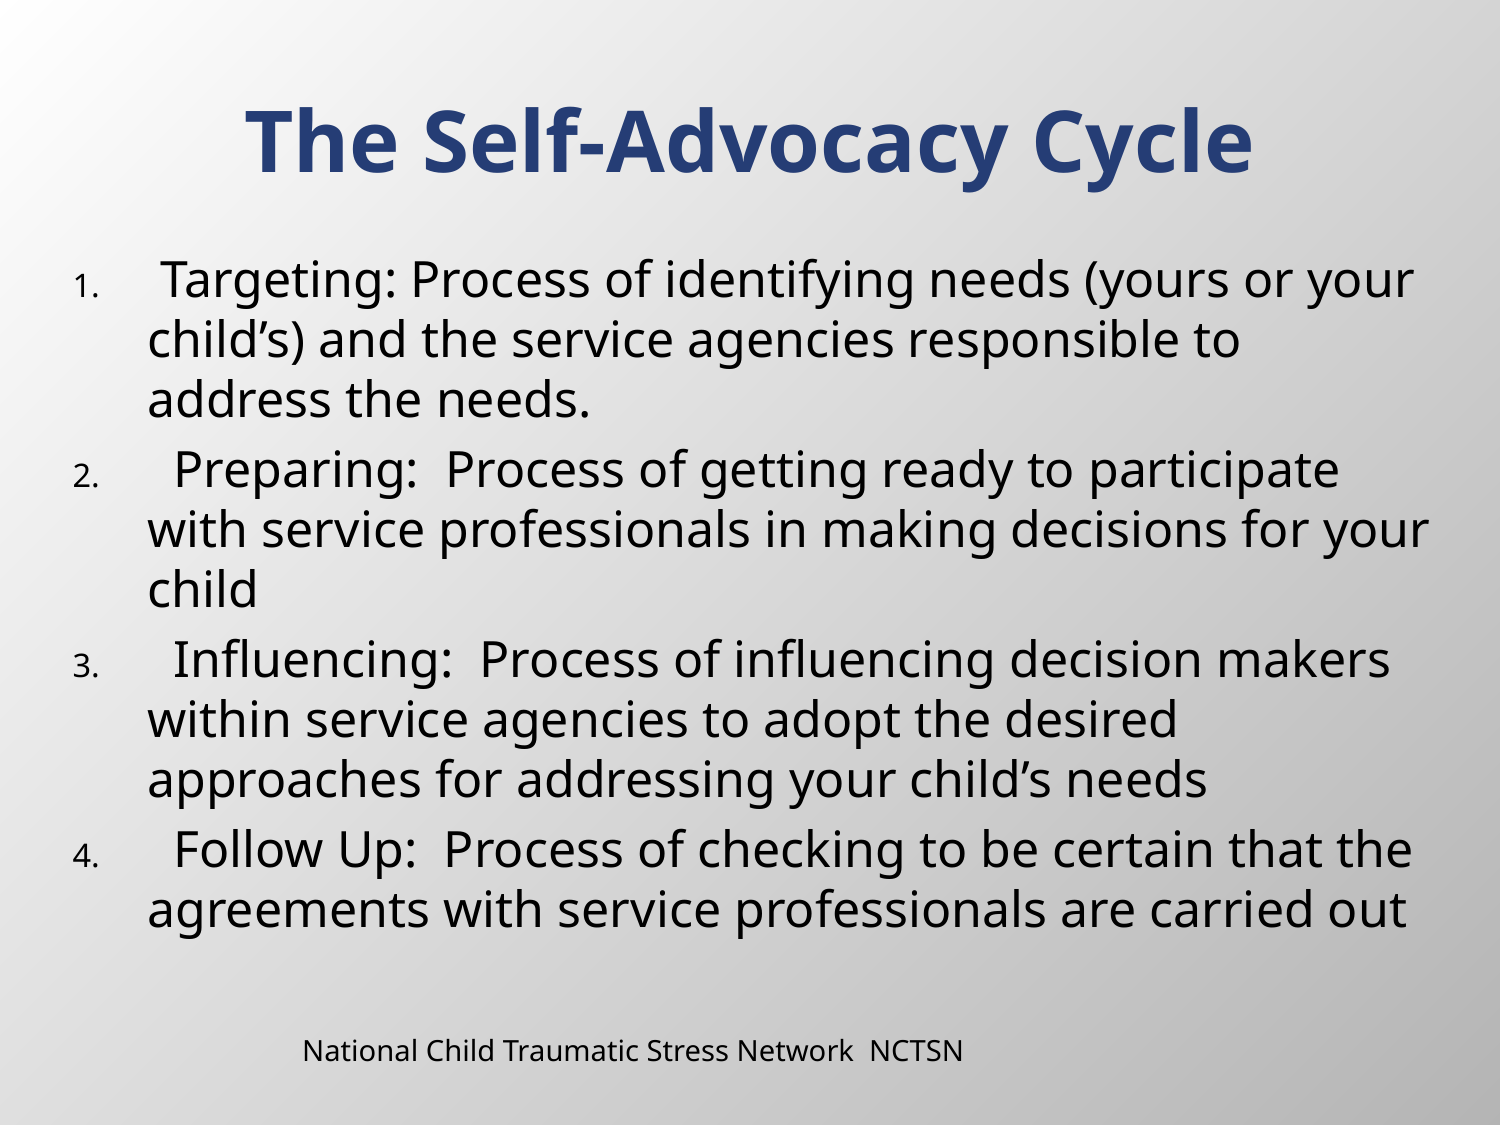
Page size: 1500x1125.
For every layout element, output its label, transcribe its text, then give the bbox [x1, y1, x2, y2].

title The Self-Advocacy Cycle [75, 45, 1425, 233]
list Targeting: Process of identifying needs (yours or your child’s) and the service agencies responsible to address the needs. Preparing: Process of getting ready to participate with service professionals in making decisions for your child Influencing: Process of influencing decision makers within service agencies to adopt the desired approaches for addressing your child’s needs Follow Up: Process of checking to be certain that the agreements with service professionals are carried out [57, 239, 1450, 1015]
text_box National Child Traumatic Stress Network NCTSN [287, 1024, 1113, 1075]
